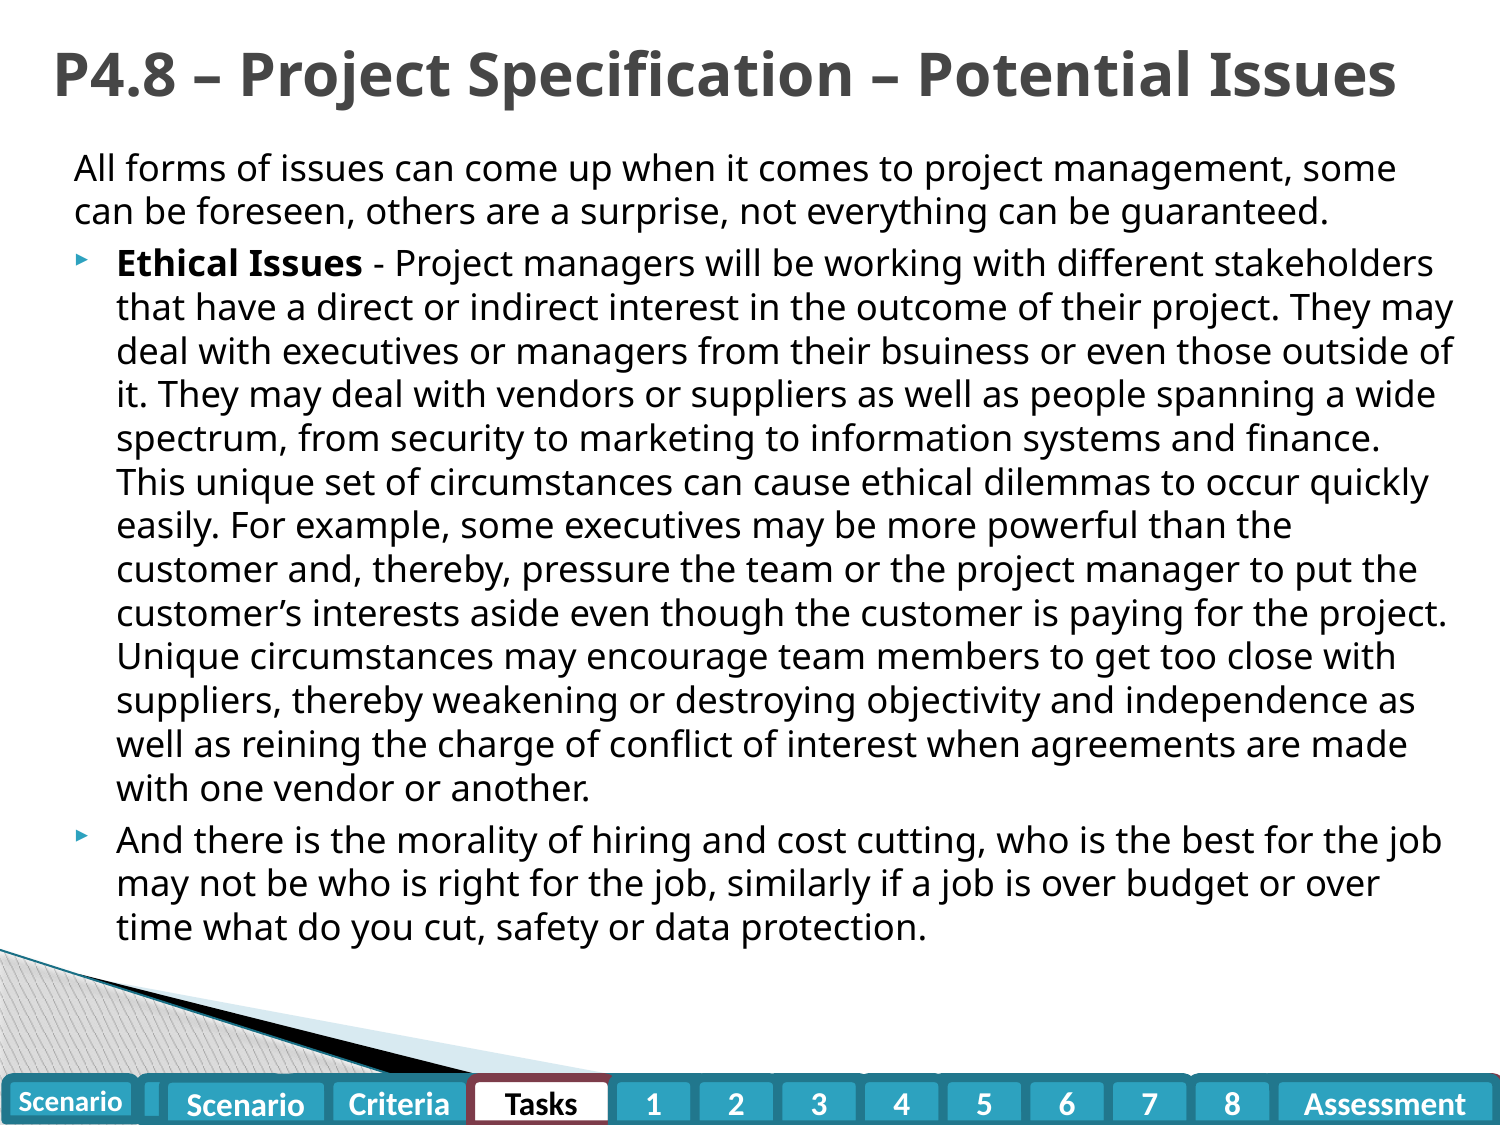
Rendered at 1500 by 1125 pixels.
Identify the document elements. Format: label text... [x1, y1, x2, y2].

text_box Tasks [466, 1073, 612, 1125]
list All forms of issues can come up when it comes to project management, some can be foreseen, others are a surprise, not everything can be guaranteed. Ethical Issues - Project managers will be working with different stakeholders that have a direct or indirect interest in the outcome of their project. They may deal with executives or managers from their bsuiness or even those outside of it. They may deal with vendors or suppliers as well as people spanning a wide spectrum, from security to marketing to information systems and finance. This unique set of circumstances can cause ethical dilemmas to occur quickly easily. For example, some executives may be more powerful than the customer and, thereby, pressure the team or the project manager to put the customer’s interests aside even though the customer is paying for the project. Unique circumstances may encourage team members to get too close with suppliers, thereby weakening or destroying objectivity and independence as well as reining the charge of conflict of interest when agreements are made with one vendor or another. And there is the morality of hiring and cost cutting, who is the best for the job may not be who is right for the job, similarly if a job is over budget or over time what do you cut, safety or data protection. [41, 137, 1471, 1035]
text_box 4 [855, 1073, 943, 1125]
text_box 6 [1021, 1073, 1108, 1125]
text_box 7 [1103, 1073, 1191, 1125]
text_box 5 [938, 1073, 1026, 1125]
text_box 8 [1186, 1073, 1279, 1125]
text_box Scenario [158, 1073, 328, 1125]
title P4.8 – Project Specification – Potential Issues [37, 19, 1471, 126]
text_box Assessment [1274, 1073, 1500, 1125]
text_box 3 [773, 1073, 860, 1125]
text_box 2 [690, 1073, 778, 1125]
text_box 1 [607, 1073, 695, 1125]
text_box Criteria [324, 1073, 470, 1125]
